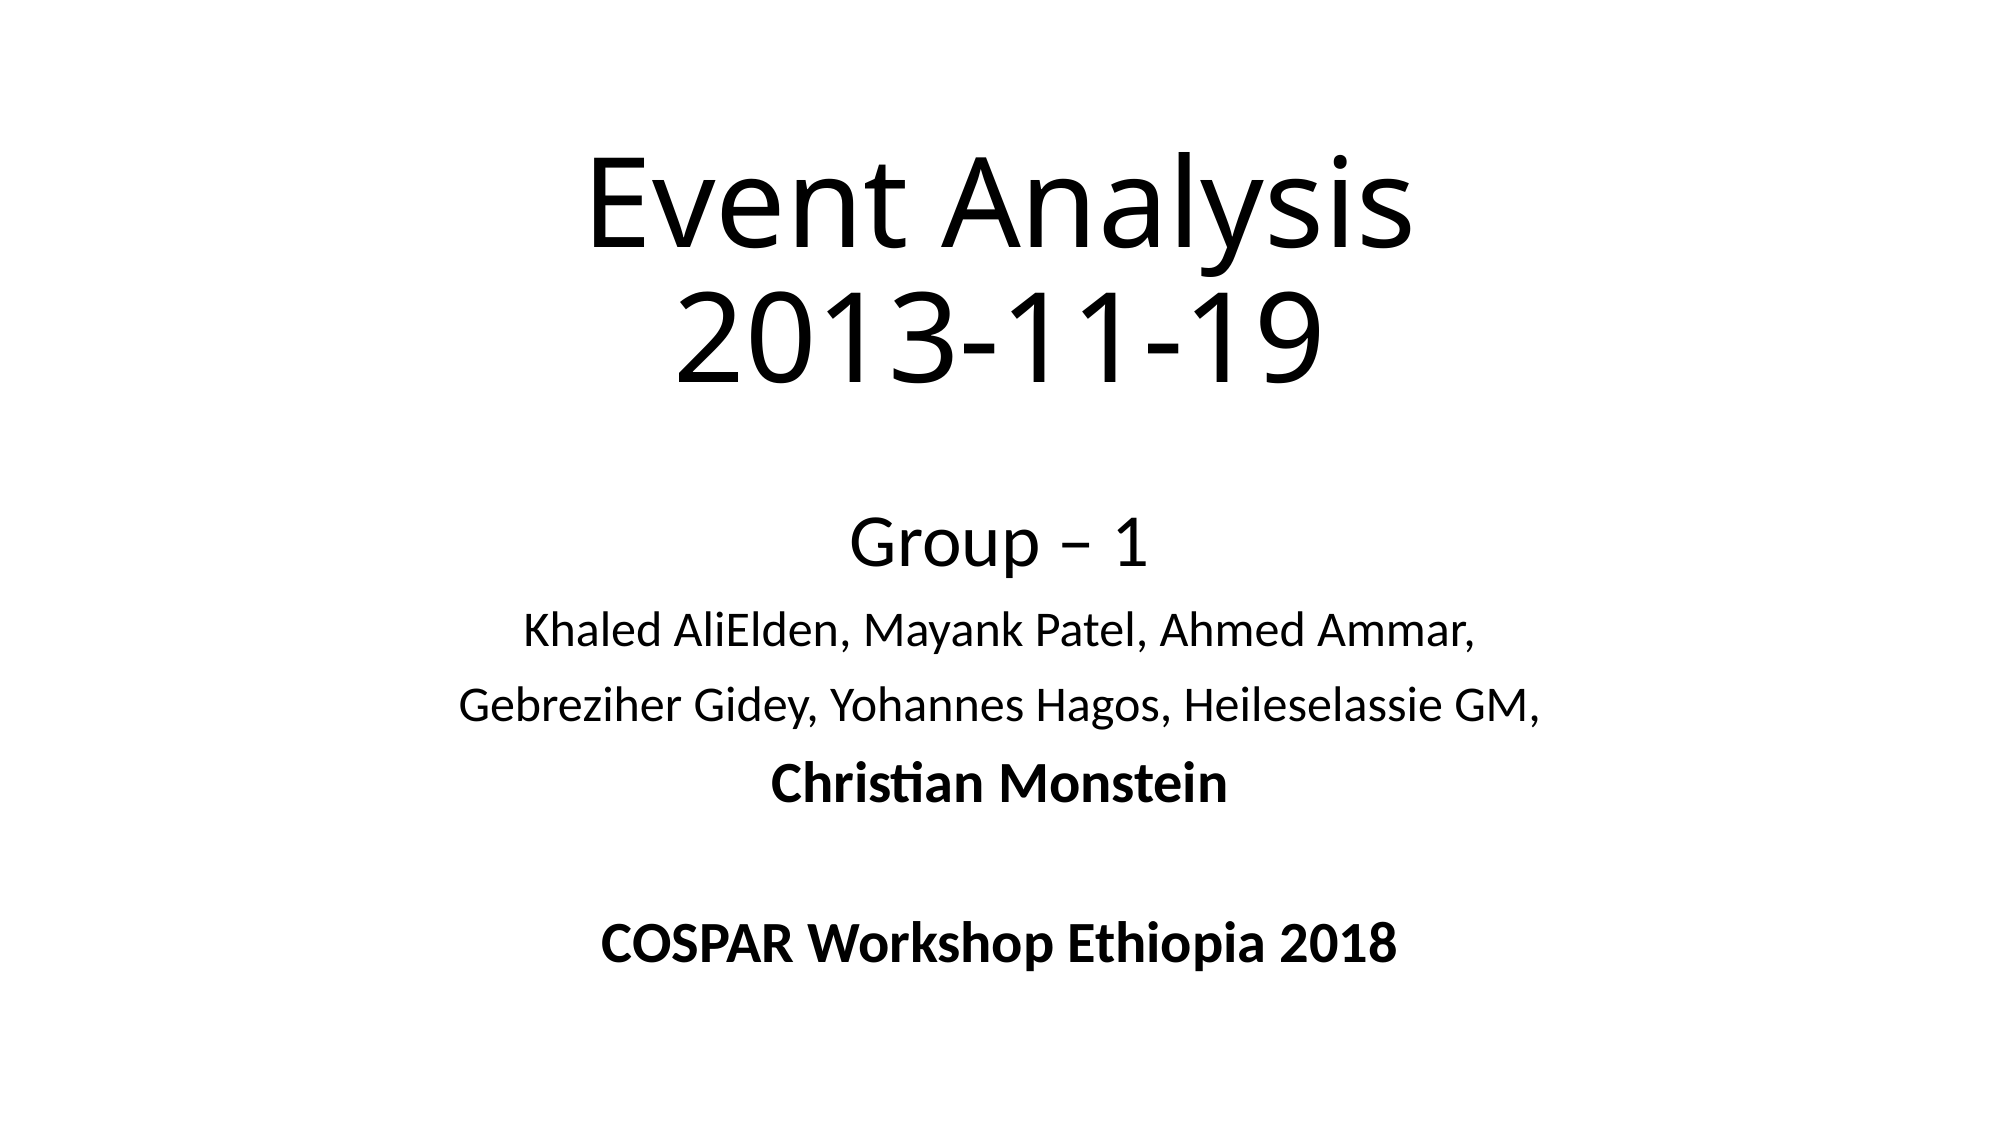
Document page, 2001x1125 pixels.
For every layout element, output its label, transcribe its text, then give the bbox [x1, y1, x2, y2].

text_box COSPAR Workshop Ethiopia 2018 [587, 896, 1413, 982]
subtitle Group – 1 Khaled AliElden, Mayank Patel, Ahmed Ammar, Gebreziher Gidey, Yohannes Hagos, Heileselassie GM, Christian Monstein [249, 493, 1750, 863]
title Event Analysis 2013-11-19 [249, 118, 1750, 417]
